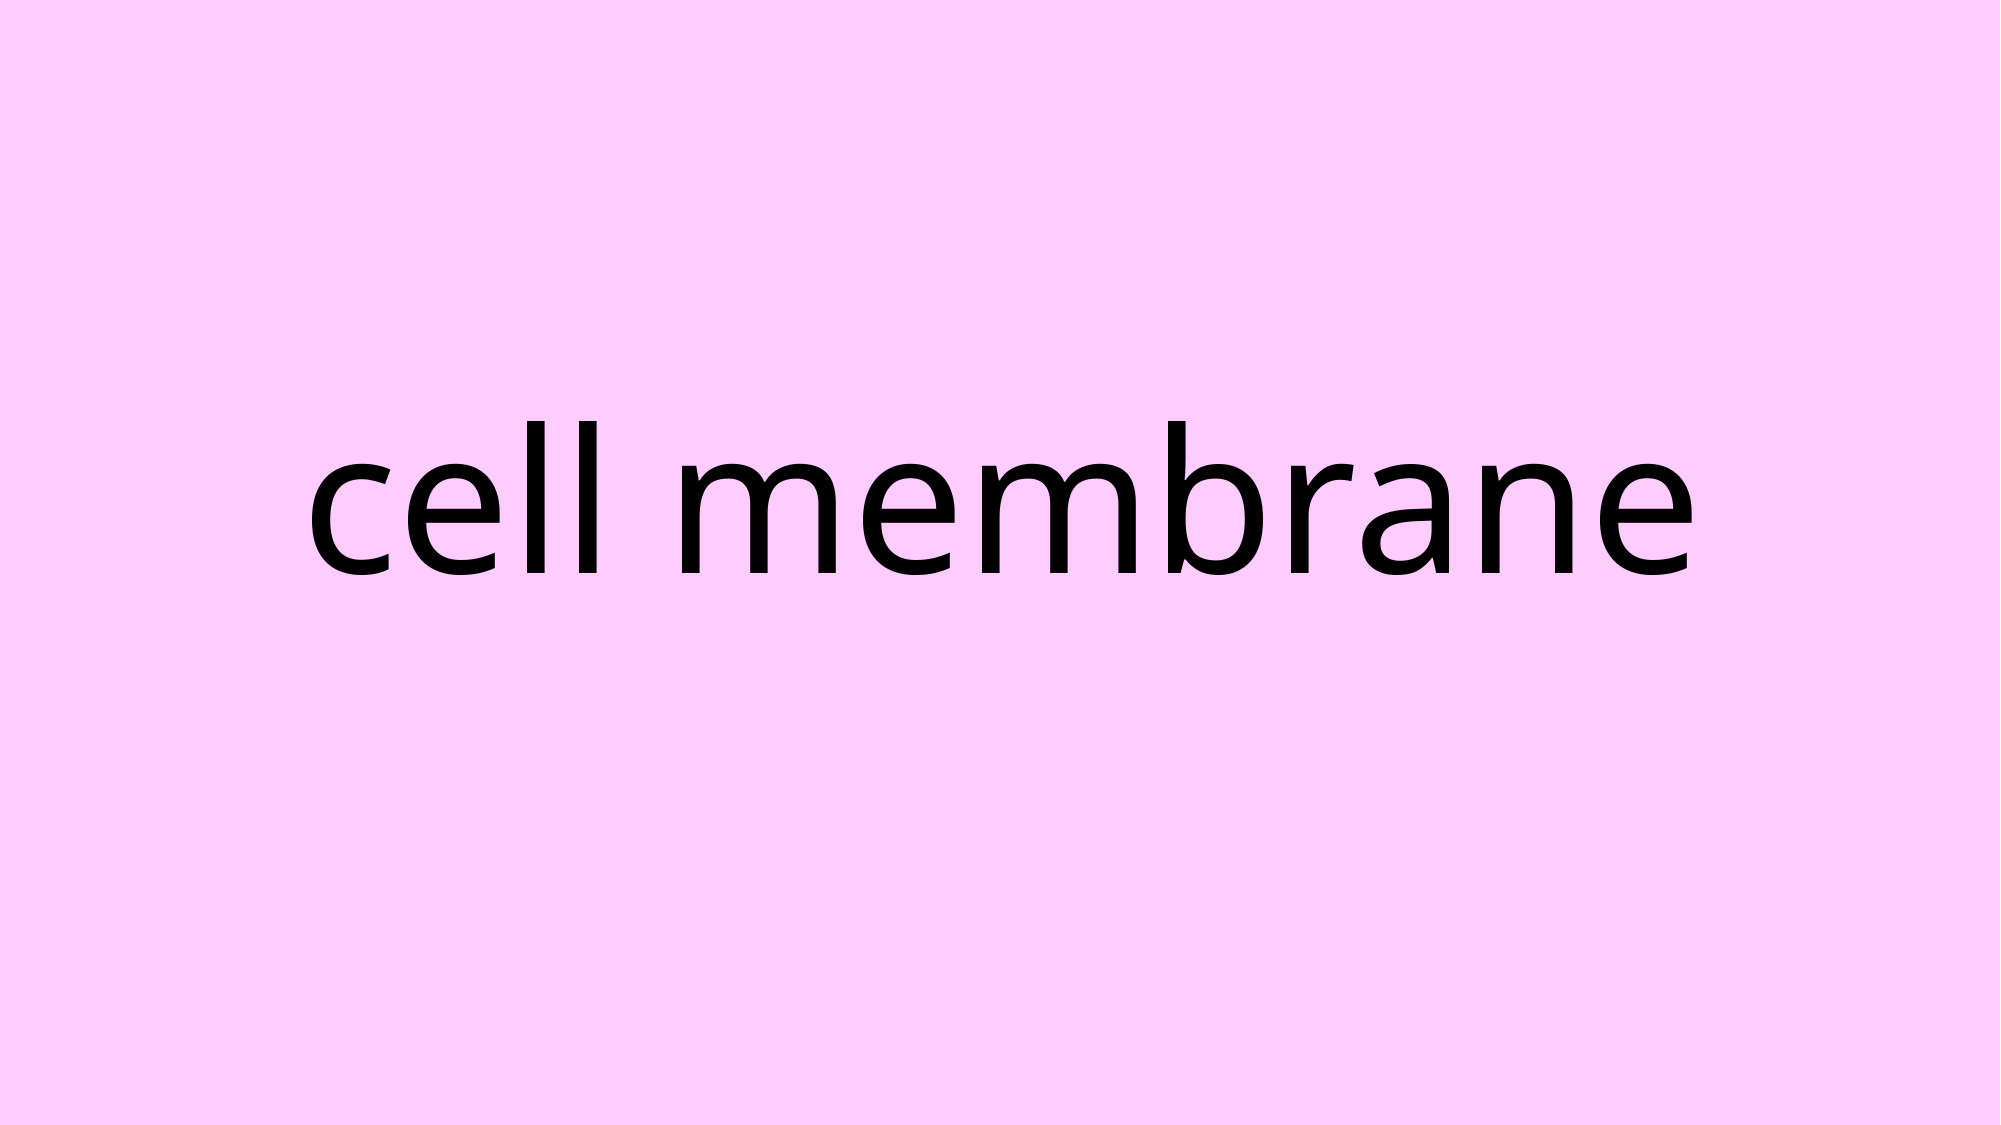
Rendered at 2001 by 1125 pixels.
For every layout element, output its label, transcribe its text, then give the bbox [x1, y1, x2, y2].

title cell membrane [285, 400, 1719, 618]
